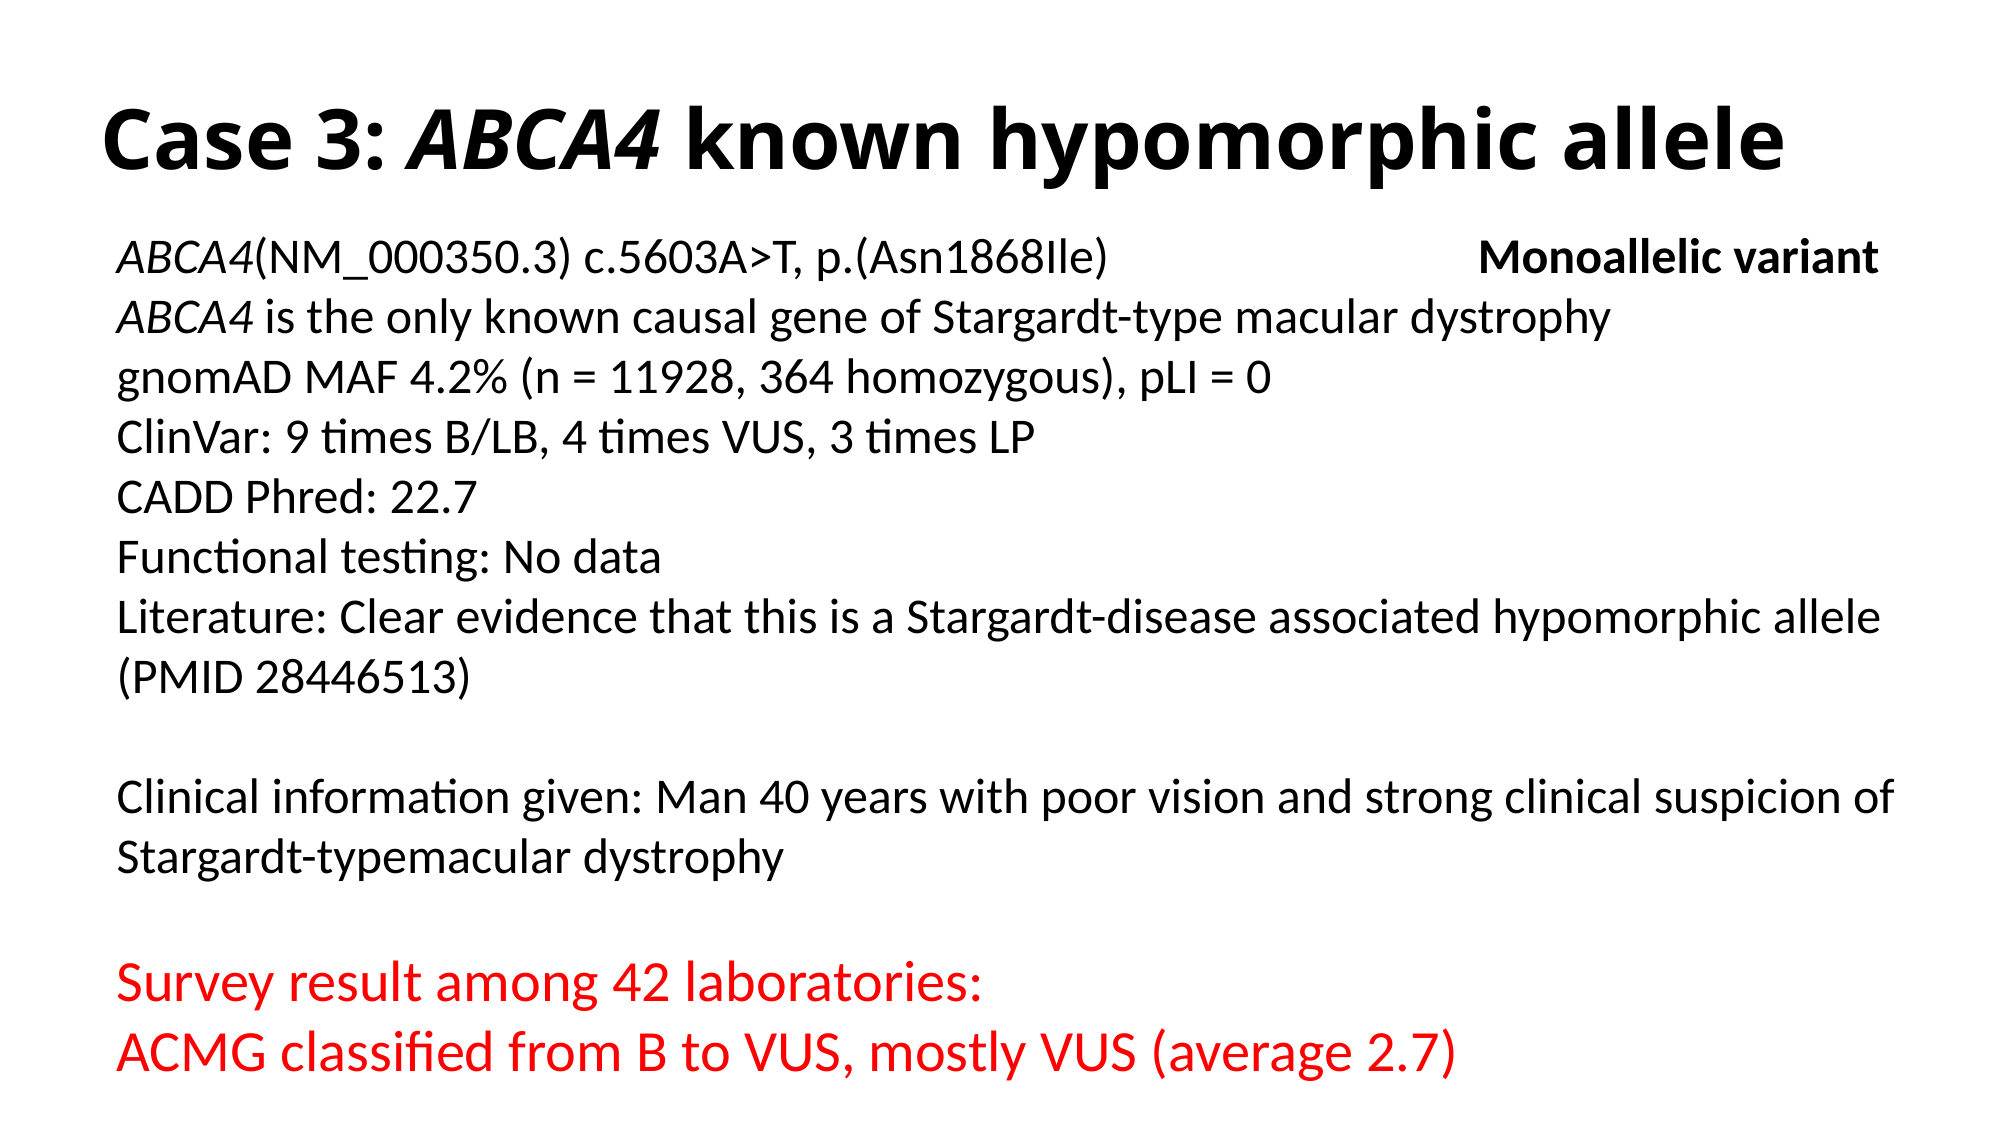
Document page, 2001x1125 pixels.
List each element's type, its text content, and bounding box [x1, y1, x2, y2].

text_box ABCA4(NM_000350.3) c.5603A>T, p.(Asn1868Ile) Monoallelic variant ABCA4 is the only known causal gene of Stargardt-type macular dystrophy gnomAD MAF 4.2% (n = 11928, 364 homozygous), pLI = 0 ClinVar: 9 times B/LB, 4 times VUS, 3 times LP CADD Phred: 22.7 Functional testing: No data Literature: Clear evidence that this is a Stargardt-disease associated hypomorphic allele (PMID 28446513) Clinical information given: Man 40 years with poor vision and strong clinical suspicion of Stargardt-typemacular dystrophy Survey result among 42 laboratories: ACMG classified from B to VUS, mostly VUS (average 2.7) [101, 215, 1931, 1091]
title Case 3: ABCA4 known hypomorphic allele [85, 33, 1811, 252]
